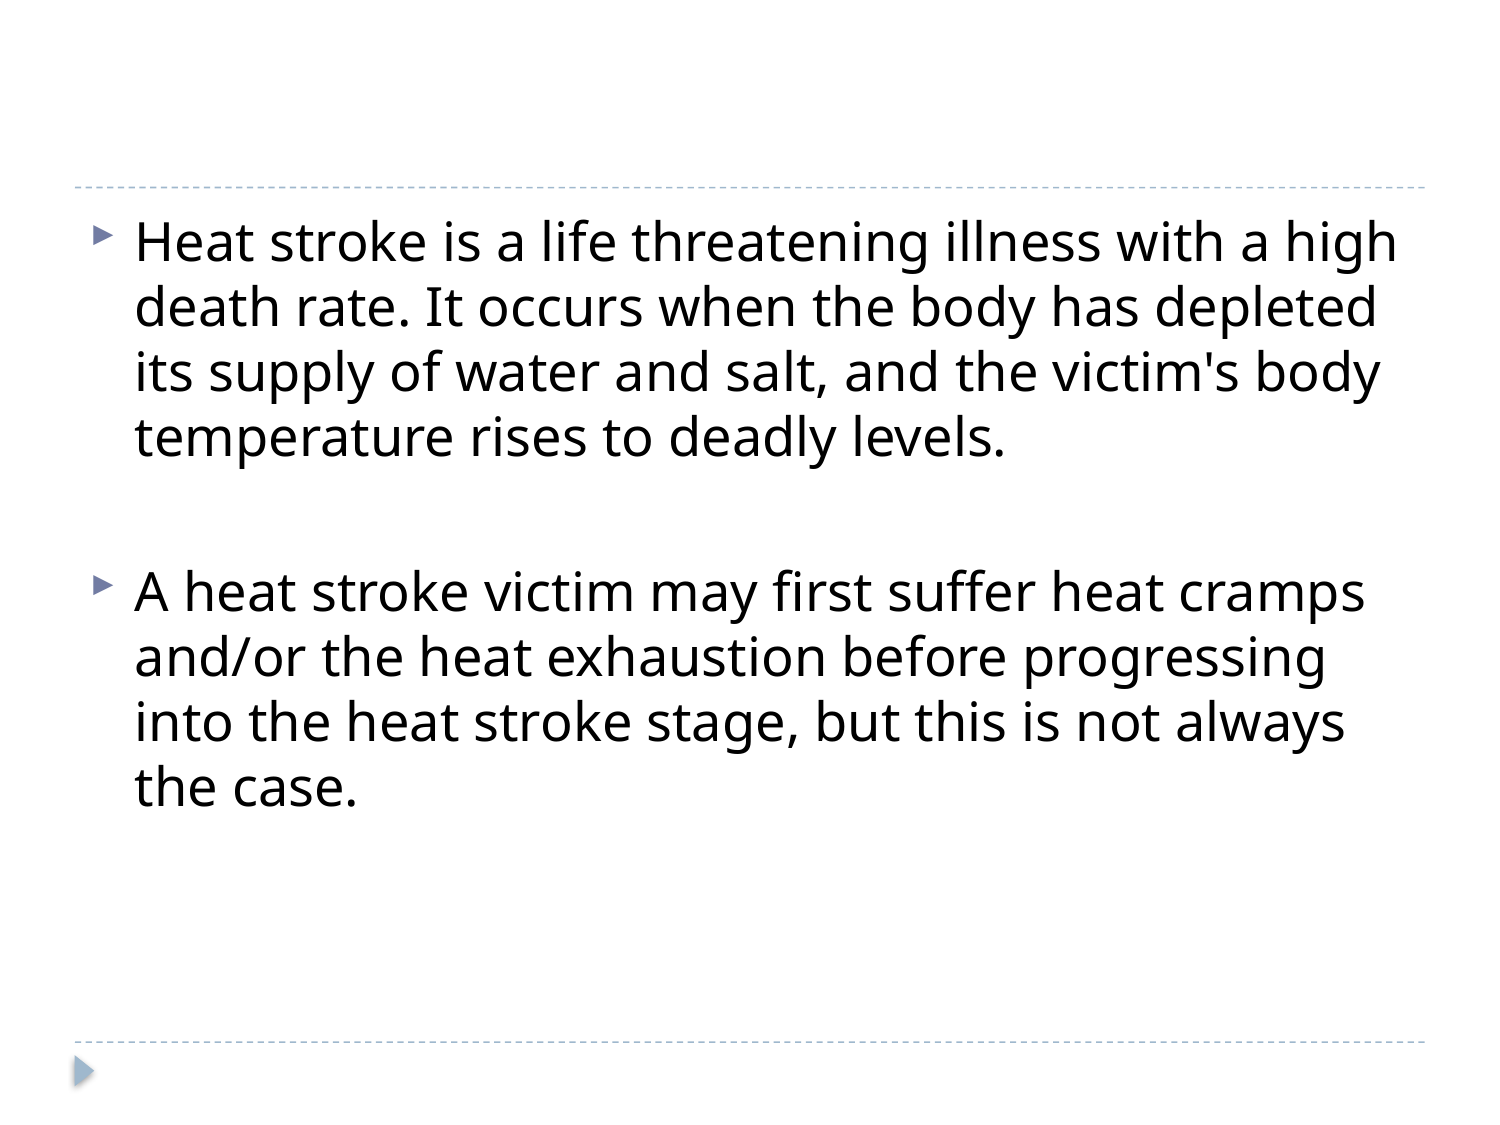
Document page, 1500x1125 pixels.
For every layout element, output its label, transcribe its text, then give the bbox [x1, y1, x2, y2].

list Heat stroke is a life threatening illness with a high death rate. It occurs when the body has depleted its supply of water and salt, and the victim's body temperature rises to deadly levels. A heat stroke victim may first suffer heat cramps and/or the heat exhaustion before progressing into the heat stroke stage, but this is not always the case. [75, 200, 1425, 1010]
